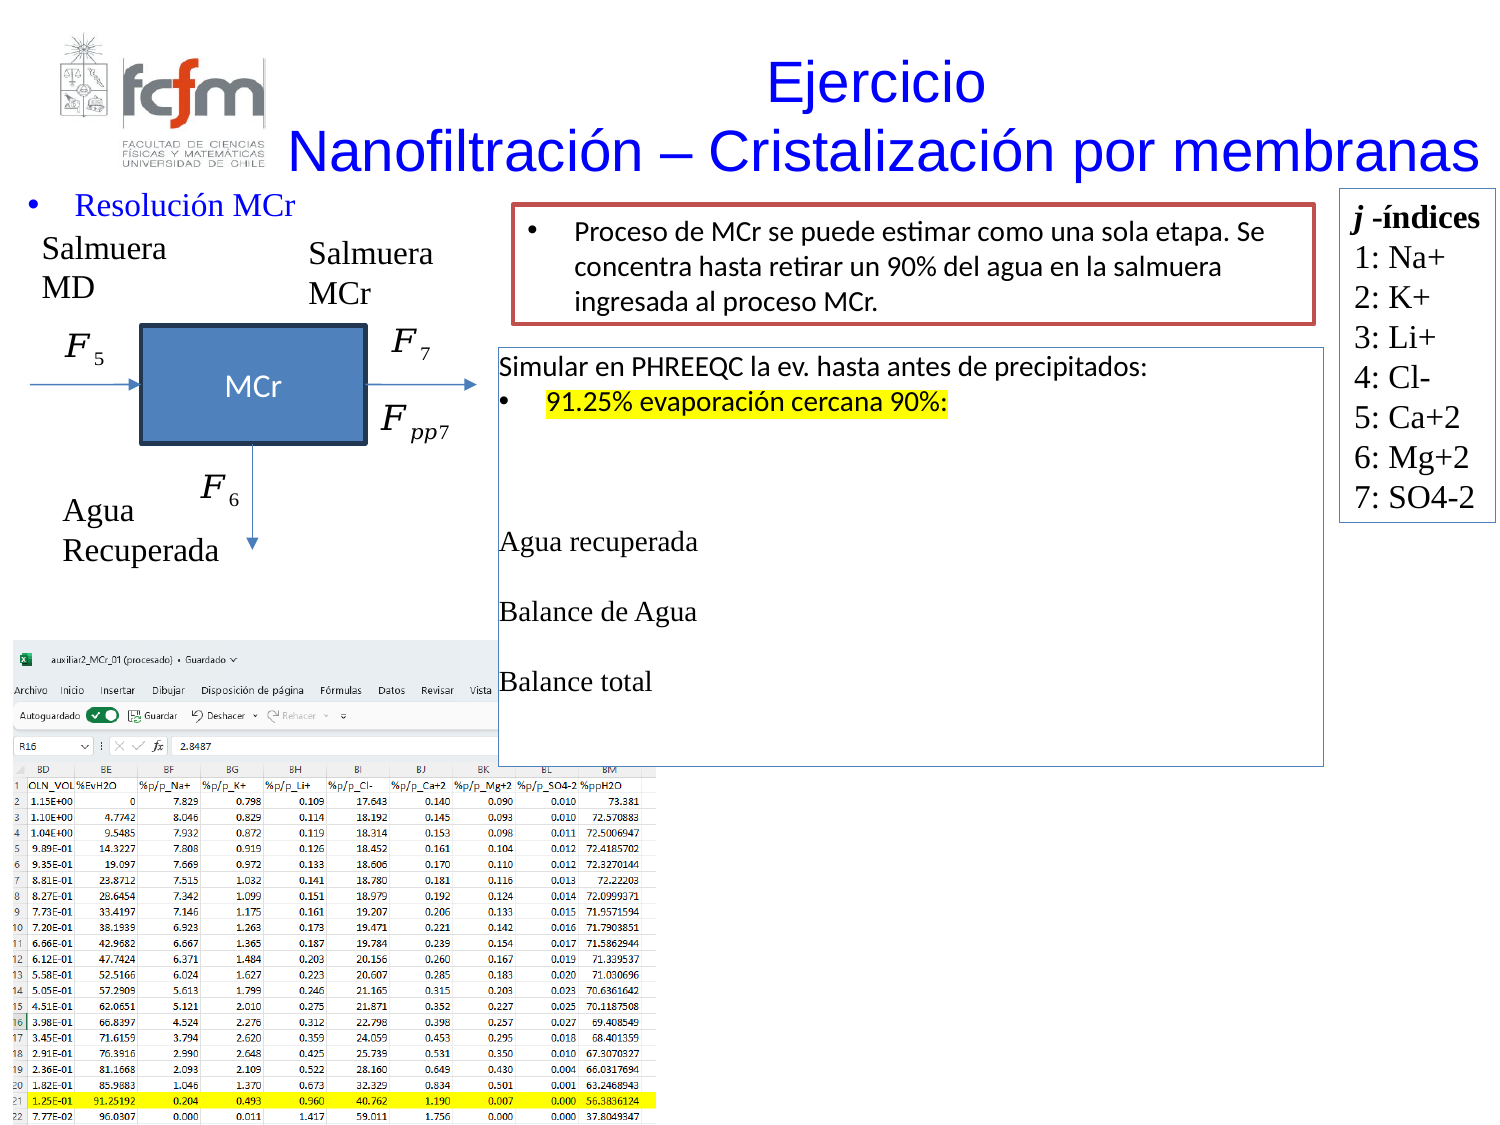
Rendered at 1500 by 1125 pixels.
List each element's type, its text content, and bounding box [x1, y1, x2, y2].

text_box Resolución MCr [12, 176, 781, 231]
text_box Ejercicio Nanofiltración – Cristalización por membranas [430, 19, 1323, 209]
text_box Proceso de MCr se puede estimar como una sola etapa. Se concentra hasta retirar un 90% del agua en la salmuera ingresada al proceso MCr. [511, 202, 1316, 326]
picture [13, 640, 656, 1125]
text_box MCr [139, 323, 368, 446]
text_box Salmuera MD [26, 218, 183, 313]
text_box Salmuera MCr [293, 223, 449, 319]
text_box Agua Recuperada [47, 480, 235, 576]
text_box j -índices 1: Na+ 2: K+ 3: Li+ 4: Cl- 5: Ca+2 6: Mg+2 7: SO4-2 [1339, 188, 1496, 523]
